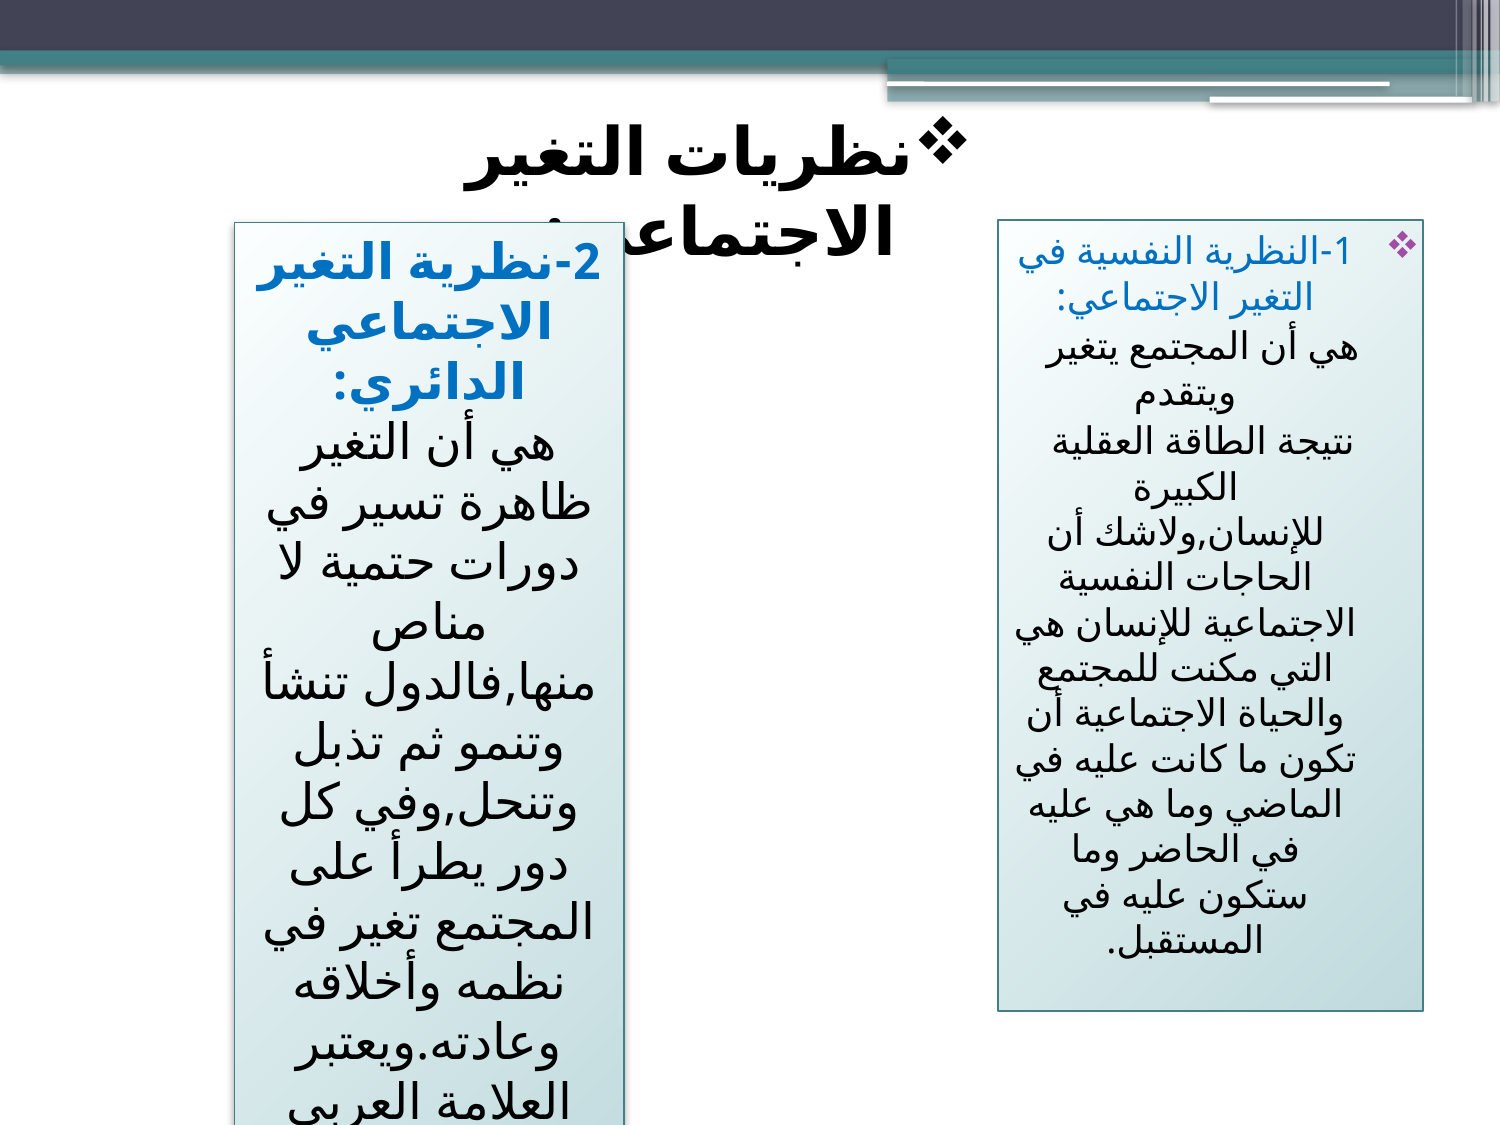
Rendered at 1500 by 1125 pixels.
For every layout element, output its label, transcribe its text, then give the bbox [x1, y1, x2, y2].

text_box 2-نظرية التغير الاجتماعي الدائري: هي أن التغير ظاهرة تسير في دورات حتمية لا مناص منها,فالدول تنشأ وتنمو ثم تذبل وتنحل,وفي كل دور يطرأ على المجتمع تغير في نظمه وأخلاقه وعادته.ويعتبر العلامة العربي ابن خلدون رائد هذا الاتجاه. [234, 222, 625, 1125]
text_box نظريات التغير الاجتماعي: [395, 101, 1046, 277]
list 1-النظرية النفسية في التغير الاجتماعي: هي أن المجتمع يتغير ويتقدم نتيجة الطاقة العقلية الكبيرة للإنسان,ولاشك أن الحاجات النفسية الاجتماعية للإنسان هي التي مكنت للمجتمع والحياة الاجتماعية أن تكون ما كانت عليه في الماضي وما هي عليه في الحاضر وما ستكون عليه في المستقبل. [997, 219, 1424, 1012]
